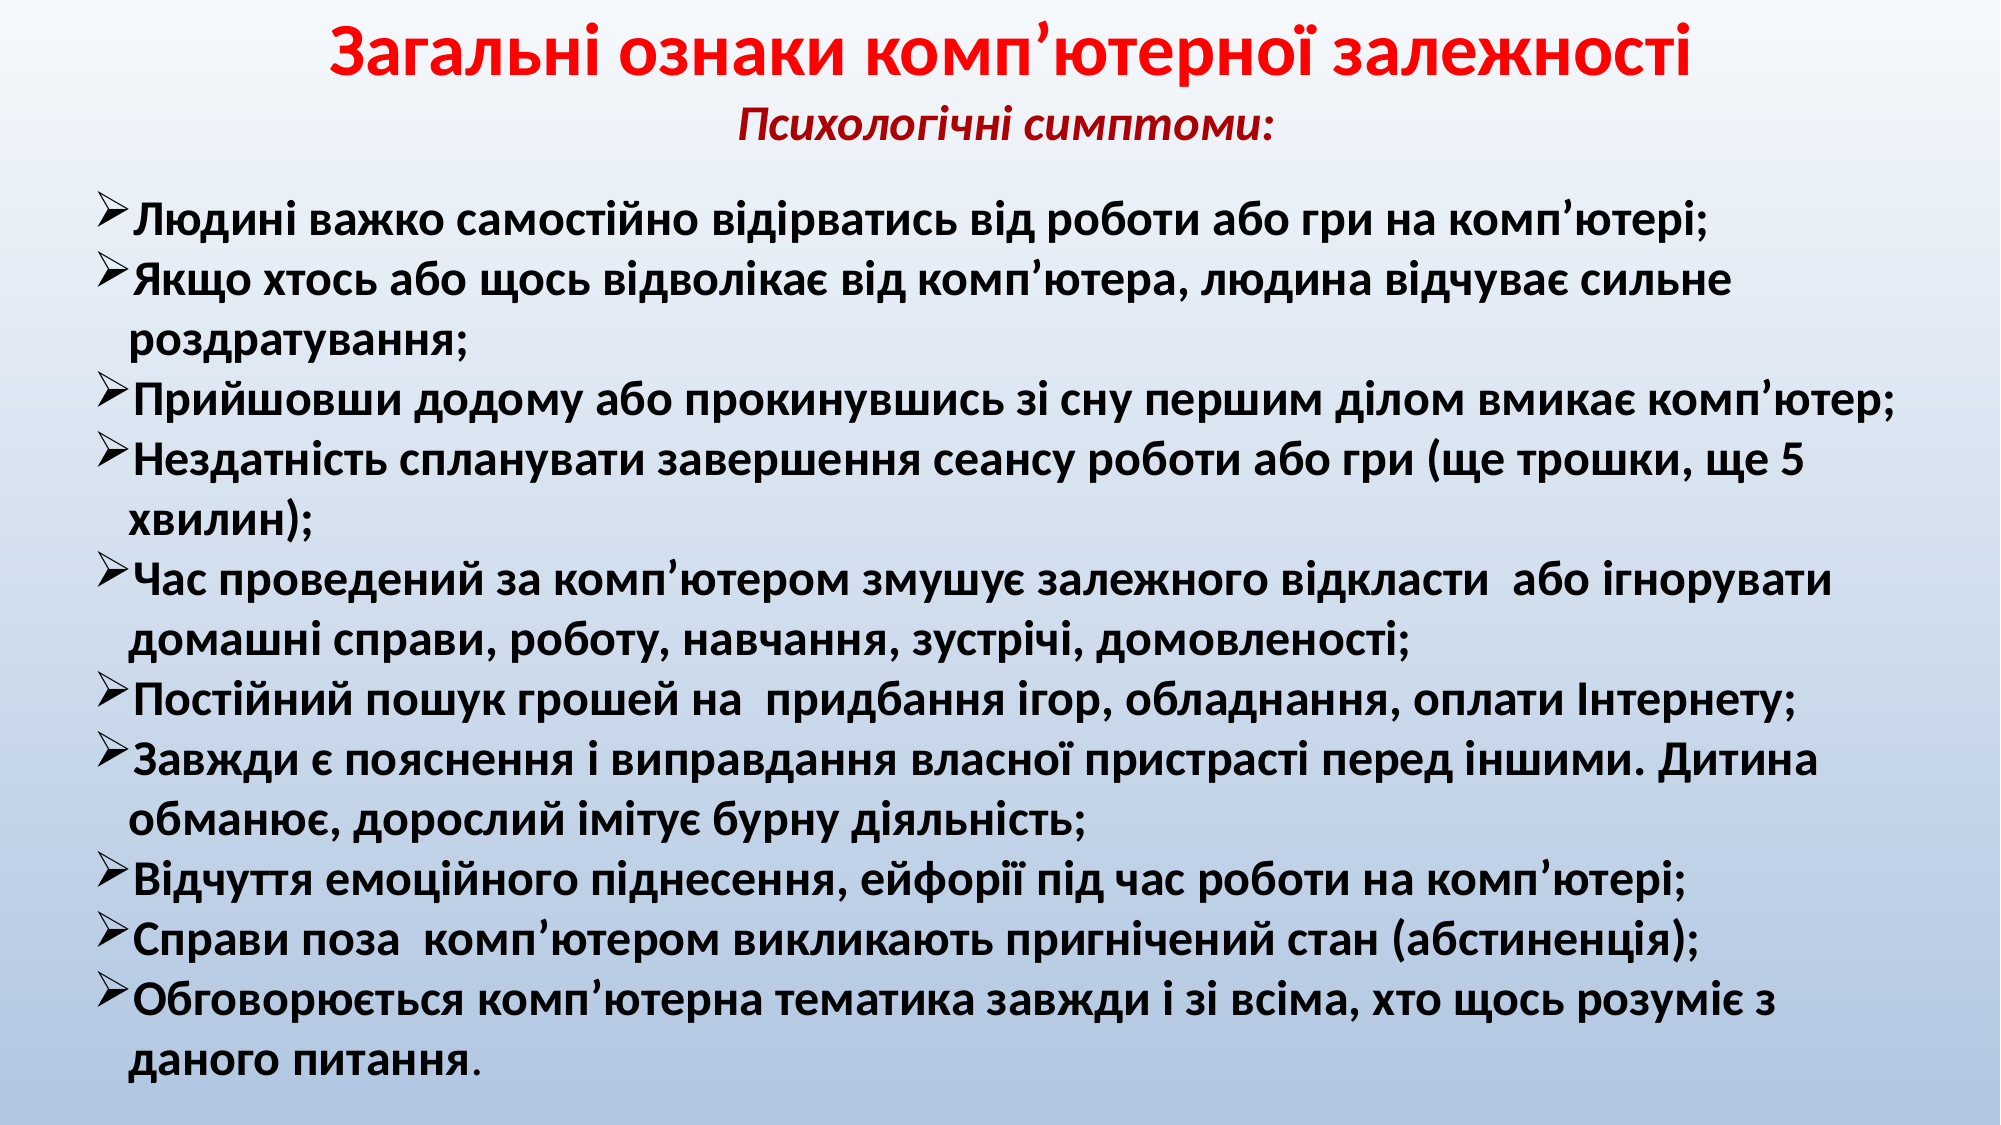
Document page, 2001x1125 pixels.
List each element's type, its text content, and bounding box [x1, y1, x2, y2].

text_box Загальні ознаки комп’ютерної залежності Психологічні симптоми: Людині важко самостійно відірватись від роботи або гри на комп’ютері; Якщо хтось або щось відволікає від комп’ютера, людина відчуває сильне роздратування; Прийшовши додому або прокинувшись зі сну першим ділом вмикає комп’ютер; Нездатність спланувати завершення сеансу роботи або гри (ще трошки, ще 5 хвилин); Час проведений за комп’ютером змушує залежного відкласти або ігнорувати домашні справи, роботу, навчання, зустрічі, домовленості; Постійний пошук грошей на придбання ігор, обладнання, оплати Інтернету; Завжди є пояснення і виправдання власної пристрасті перед іншими. Дитина обманює, дорослий імітує бурну діяльність; Відчуття емоційного піднесення, ейфорії під час роботи на комп’ютері; Справи поза комп’ютером викликають пригнічений стан (абстиненція); Обговорюється комп’ютерна тематика завжди і зі всіма, хто щось розуміє з даного питання. [78, 0, 1945, 1093]
